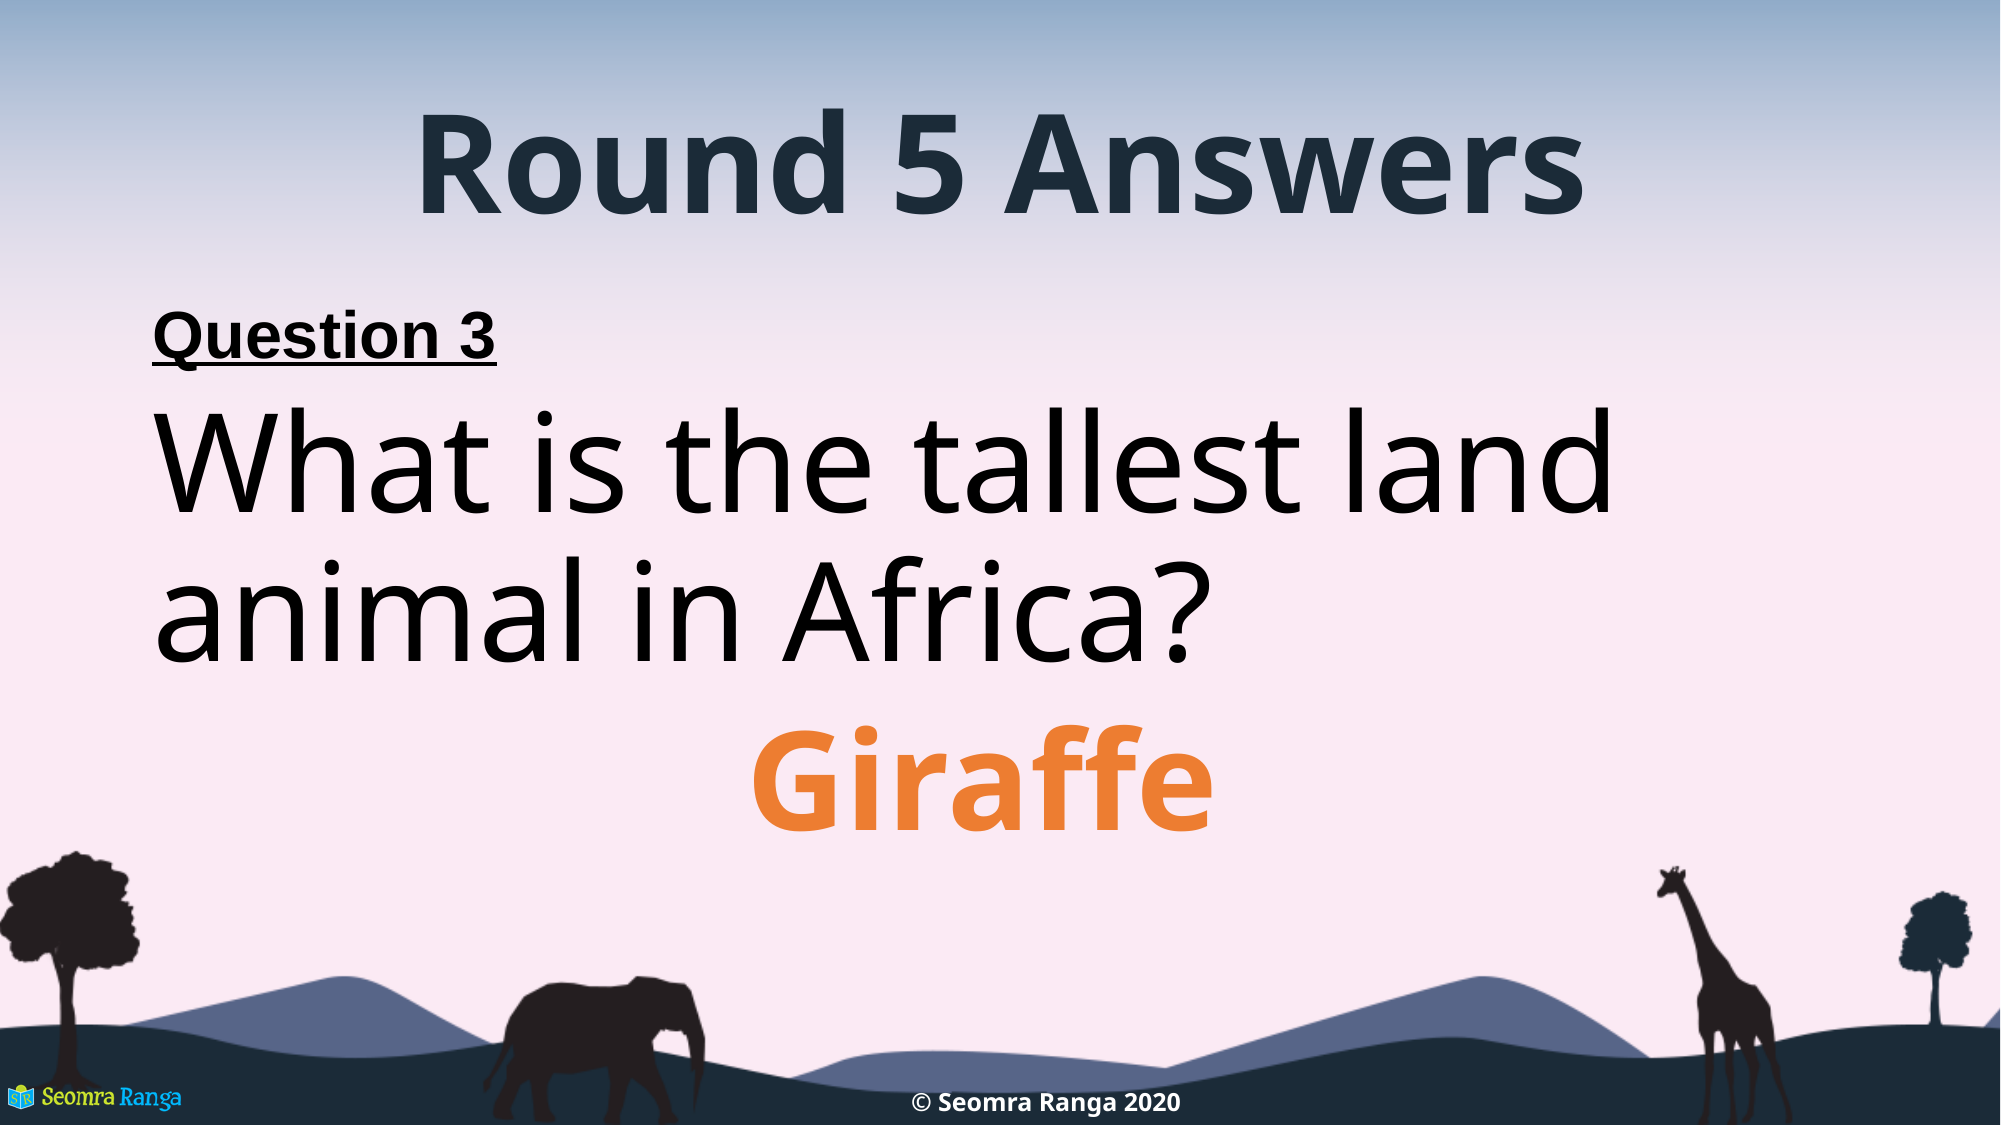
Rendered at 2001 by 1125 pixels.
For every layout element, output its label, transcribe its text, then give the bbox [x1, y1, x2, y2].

list Question 3 What is the tallest land animal in Africa? Giraffe [137, 293, 1863, 1014]
picture [0, 0, 2001, 1125]
title Round 5 Answers [137, 59, 1863, 278]
text_box © Seomra Ranga 2020 www.seomraranga.com [762, 1079, 1330, 1125]
